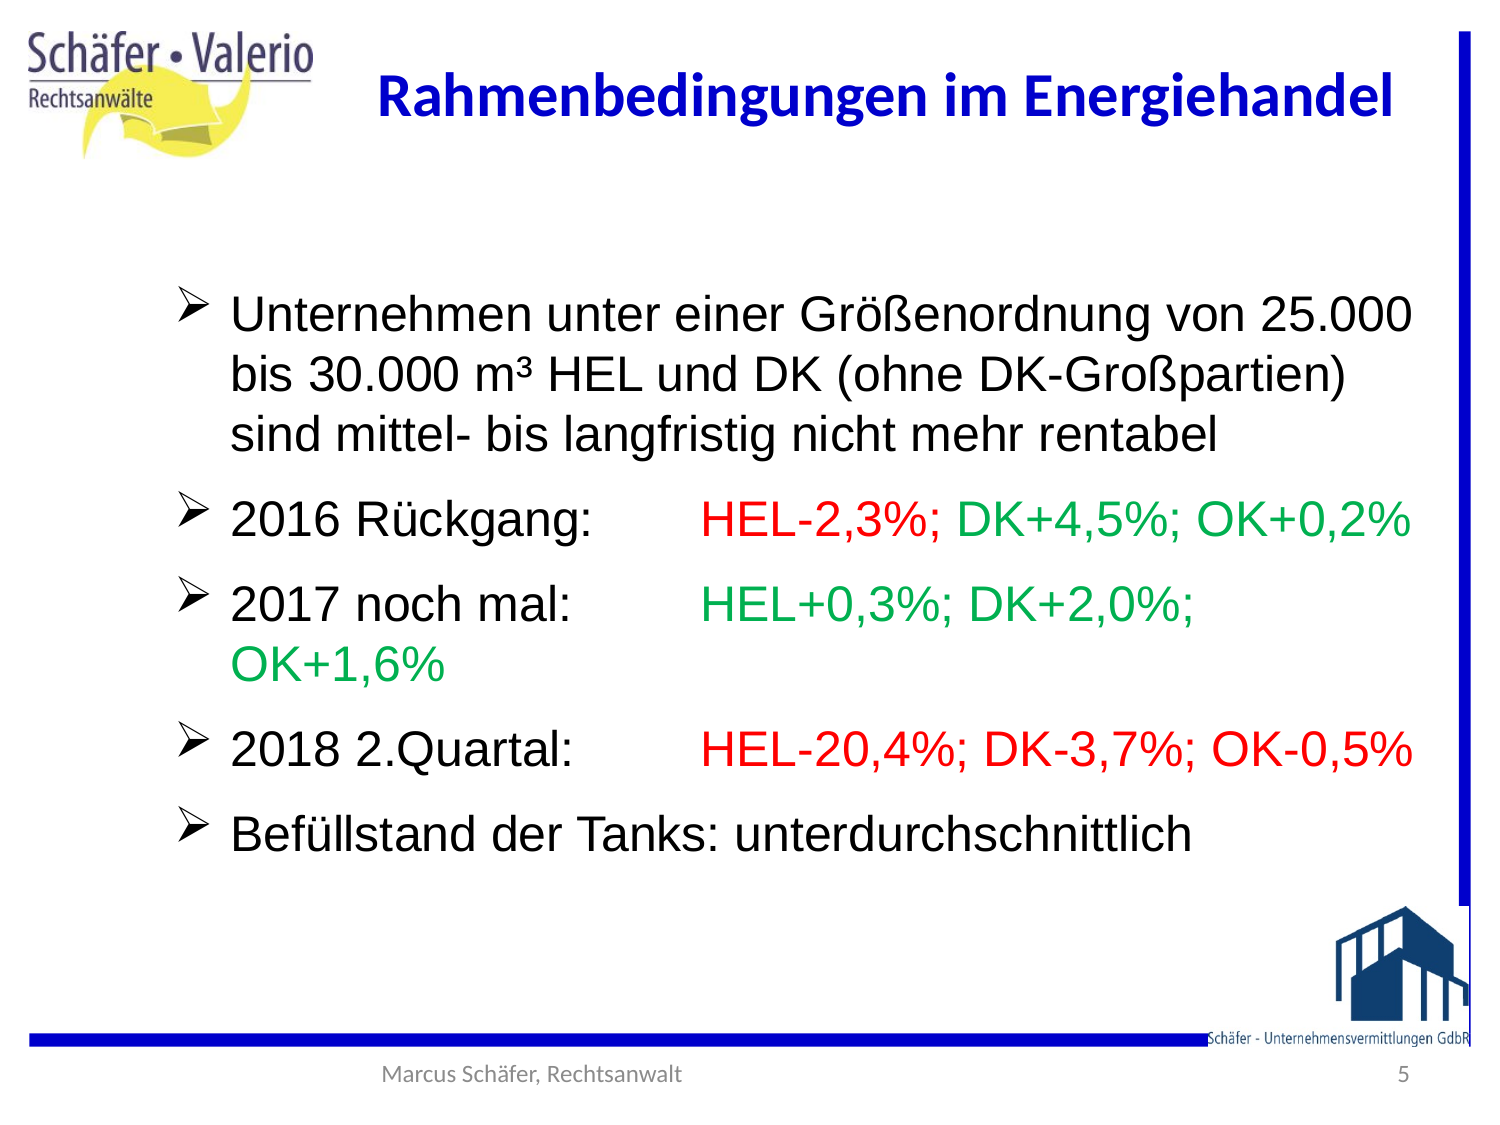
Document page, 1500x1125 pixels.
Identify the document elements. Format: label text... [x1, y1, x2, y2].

slide_number 5 [1074, 1055, 1425, 1103]
footer Marcus Schäfer, Rechtsanwalt [76, 1055, 988, 1103]
picture [1208, 905, 1470, 1048]
picture [28, 31, 314, 160]
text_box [29, 31, 1471, 1048]
